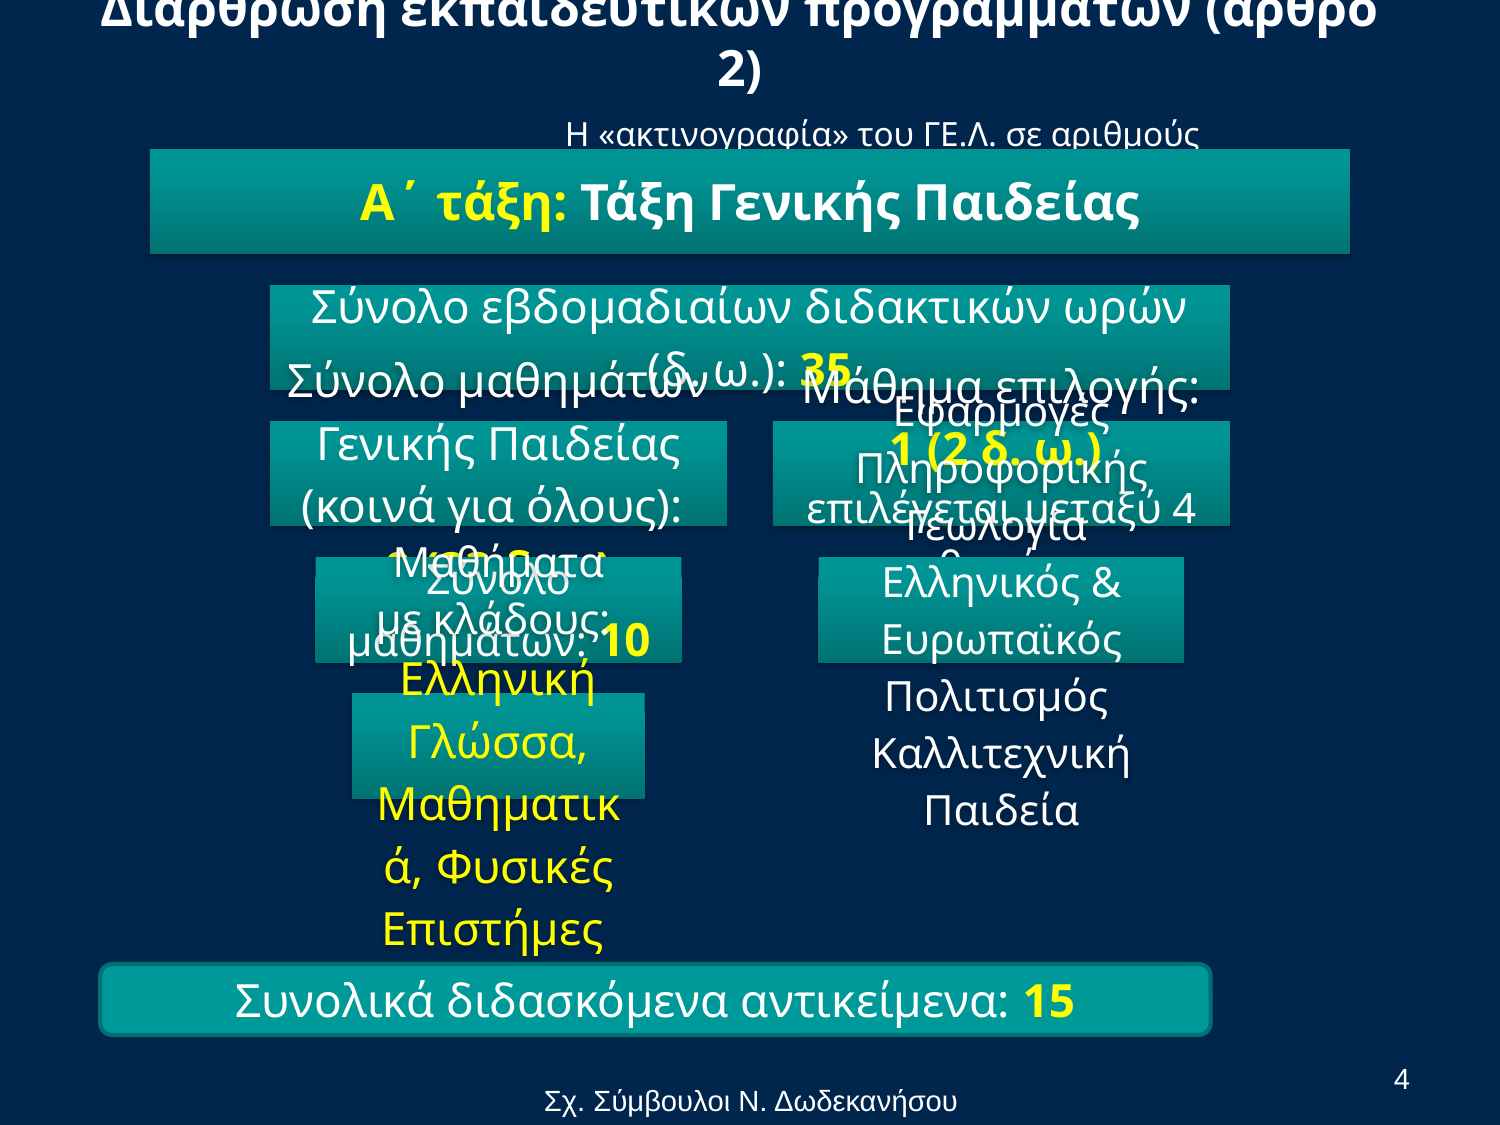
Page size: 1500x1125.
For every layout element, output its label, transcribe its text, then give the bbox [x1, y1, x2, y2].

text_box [0, 148, 1500, 1071]
slide_number 4 [1074, 1078, 1426, 1103]
footer Σχ. Σύμβουλοι Ν. Δωδεκανήσου [513, 1078, 989, 1125]
title Διάρθρωση εκπαιδευτικών προγραμμάτων (άρθρο 2) Η «ακτινογραφία» του ΓΕ.Λ. σε αριθμούς [64, 18, 1416, 114]
